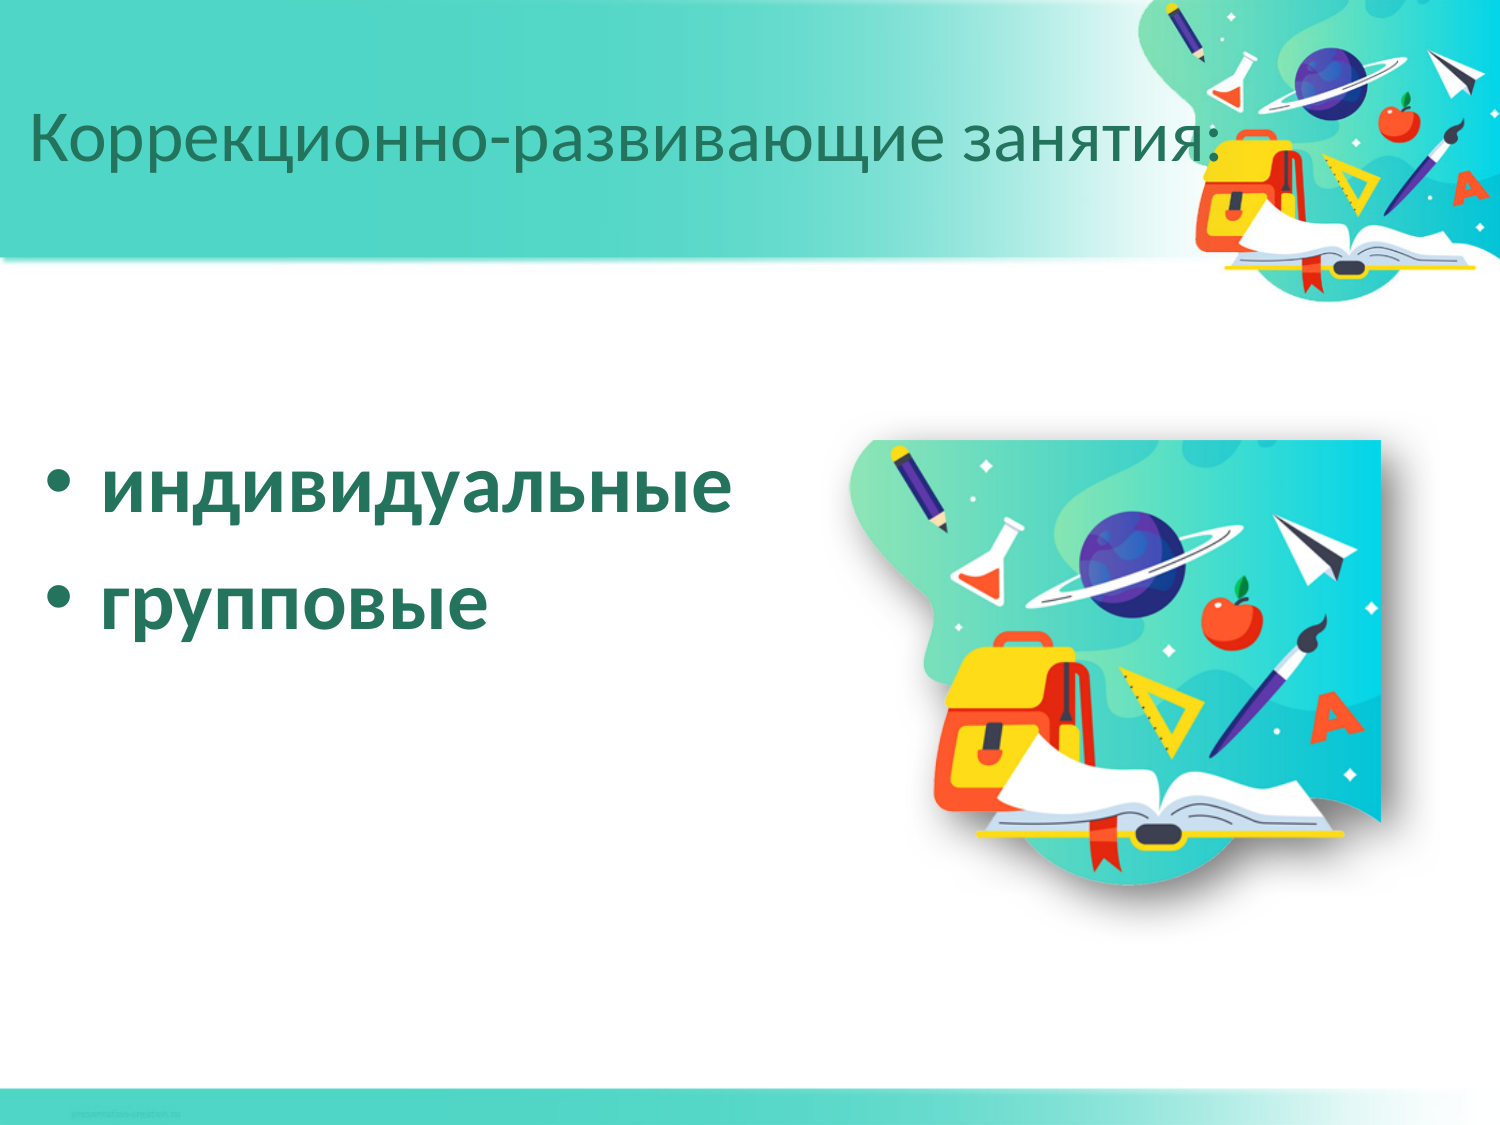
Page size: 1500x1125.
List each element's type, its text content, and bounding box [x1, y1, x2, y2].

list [839, 440, 1382, 886]
list индивидуальные групповые [29, 421, 868, 1010]
title Коррекционно-развивающие занятия: [0, 37, 1256, 227]
picture [0, 0, 1500, 1125]
